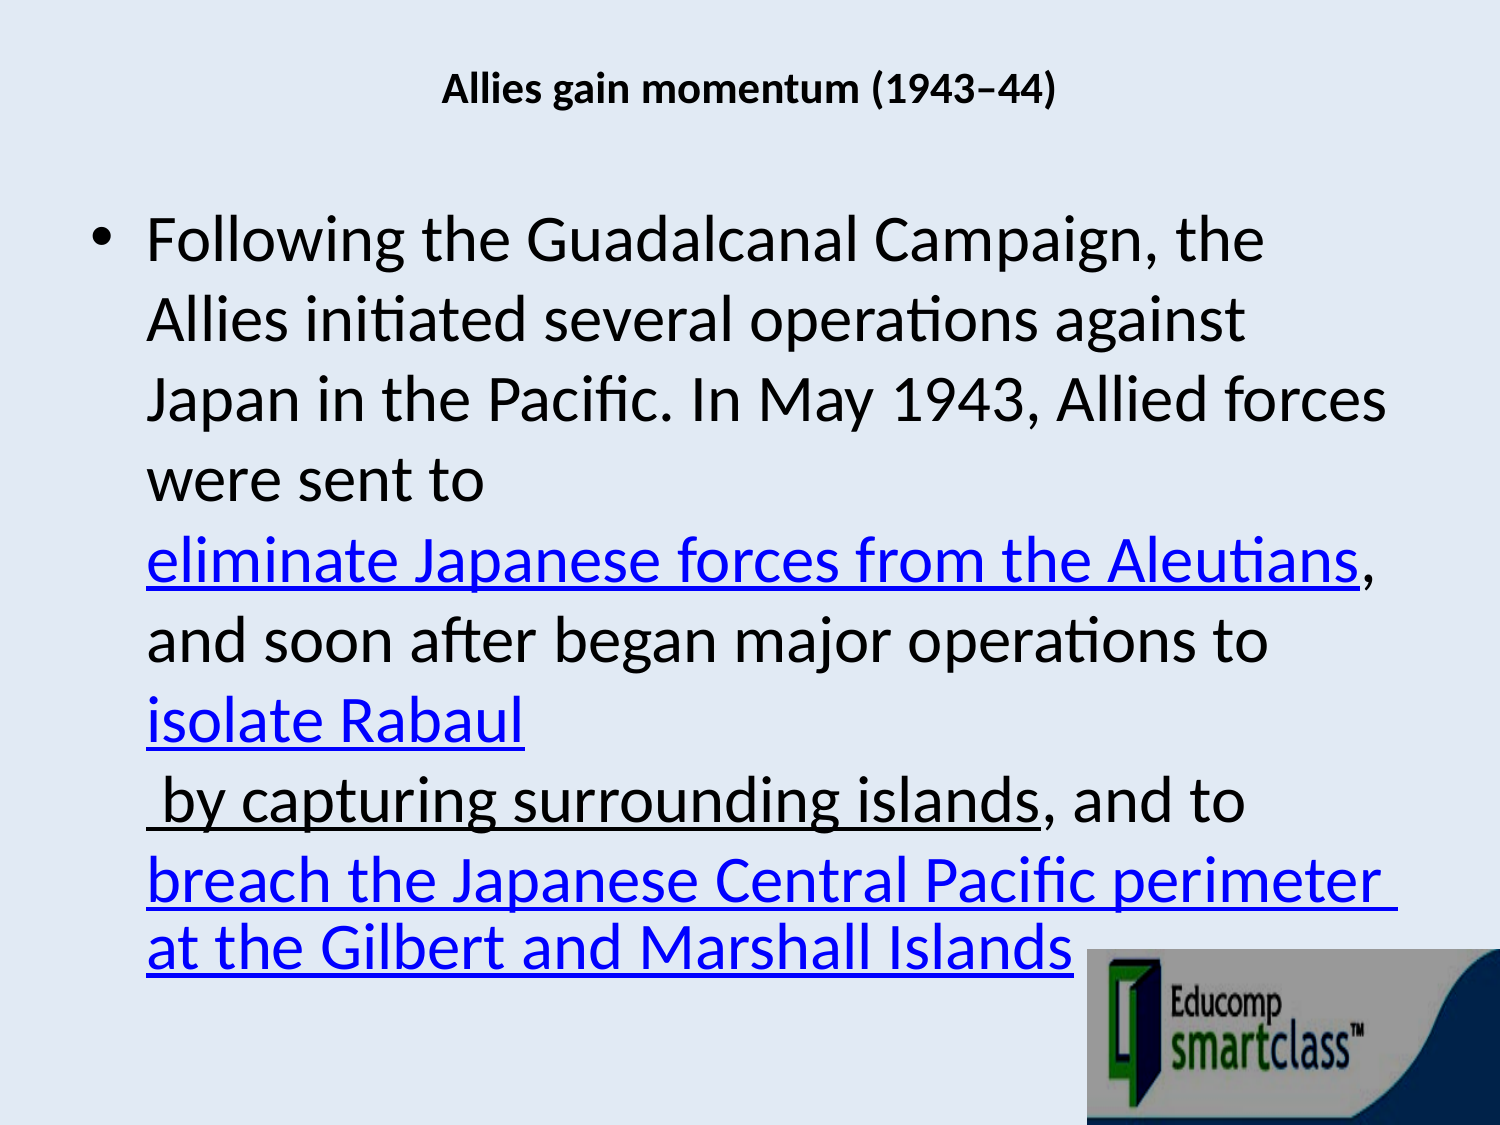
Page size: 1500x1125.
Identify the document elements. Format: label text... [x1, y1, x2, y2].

picture [1087, 949, 1500, 1125]
list Following the Guadalcanal Campaign, the Allies initiated several operations against Japan in the Pacific. In May 1943, Allied forces were sent to eliminate Japanese forces from the Aleutians, and soon after began major operations to isolate Rabaul by capturing surrounding islands, and to breach the Japanese Central Pacific perimeter at the Gilbert and Marshall Islands [75, 187, 1425, 1005]
title Allies gain momentum (1943–44) [75, 50, 1425, 175]
